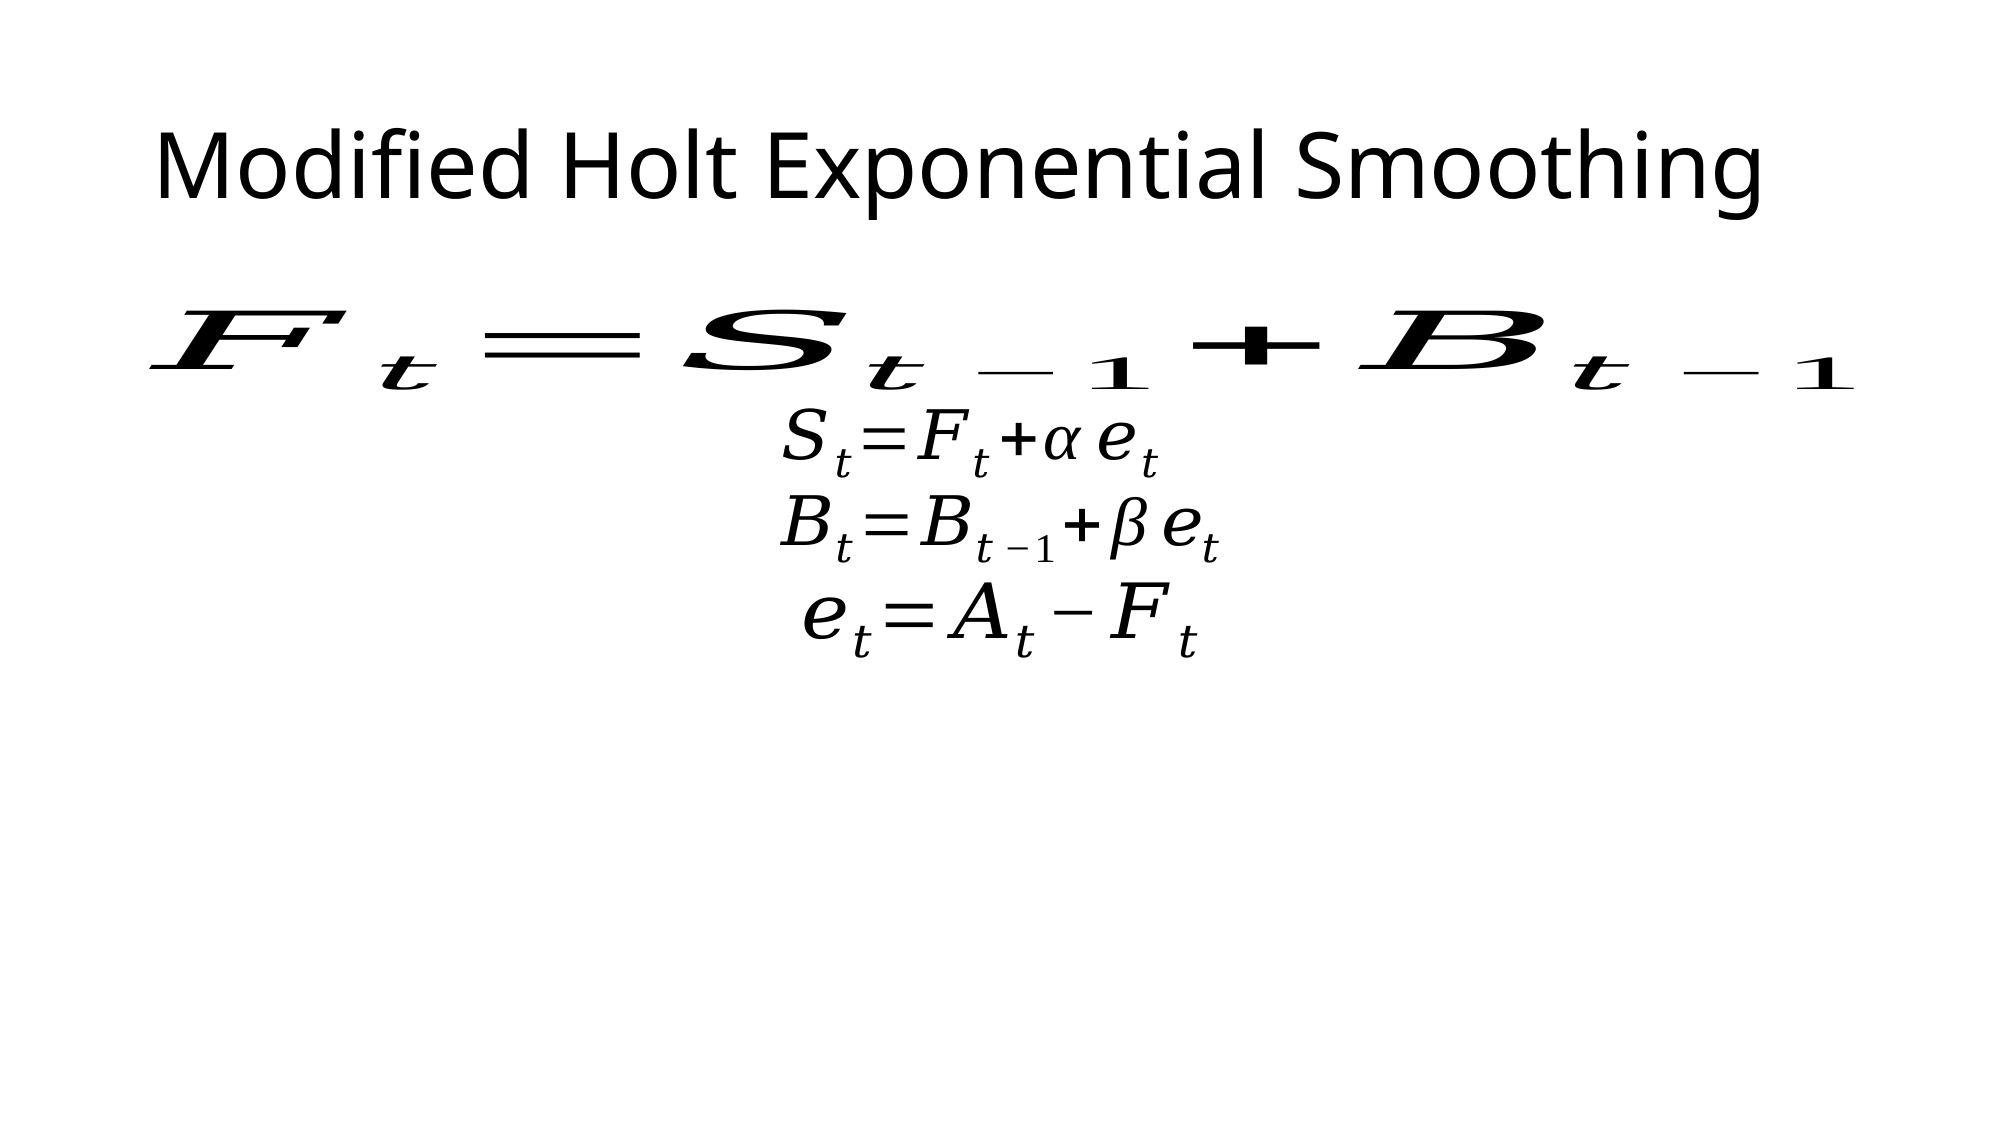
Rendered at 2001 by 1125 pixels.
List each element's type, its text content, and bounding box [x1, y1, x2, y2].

title Modified Holt Exponential Smoothing [137, 59, 1863, 278]
